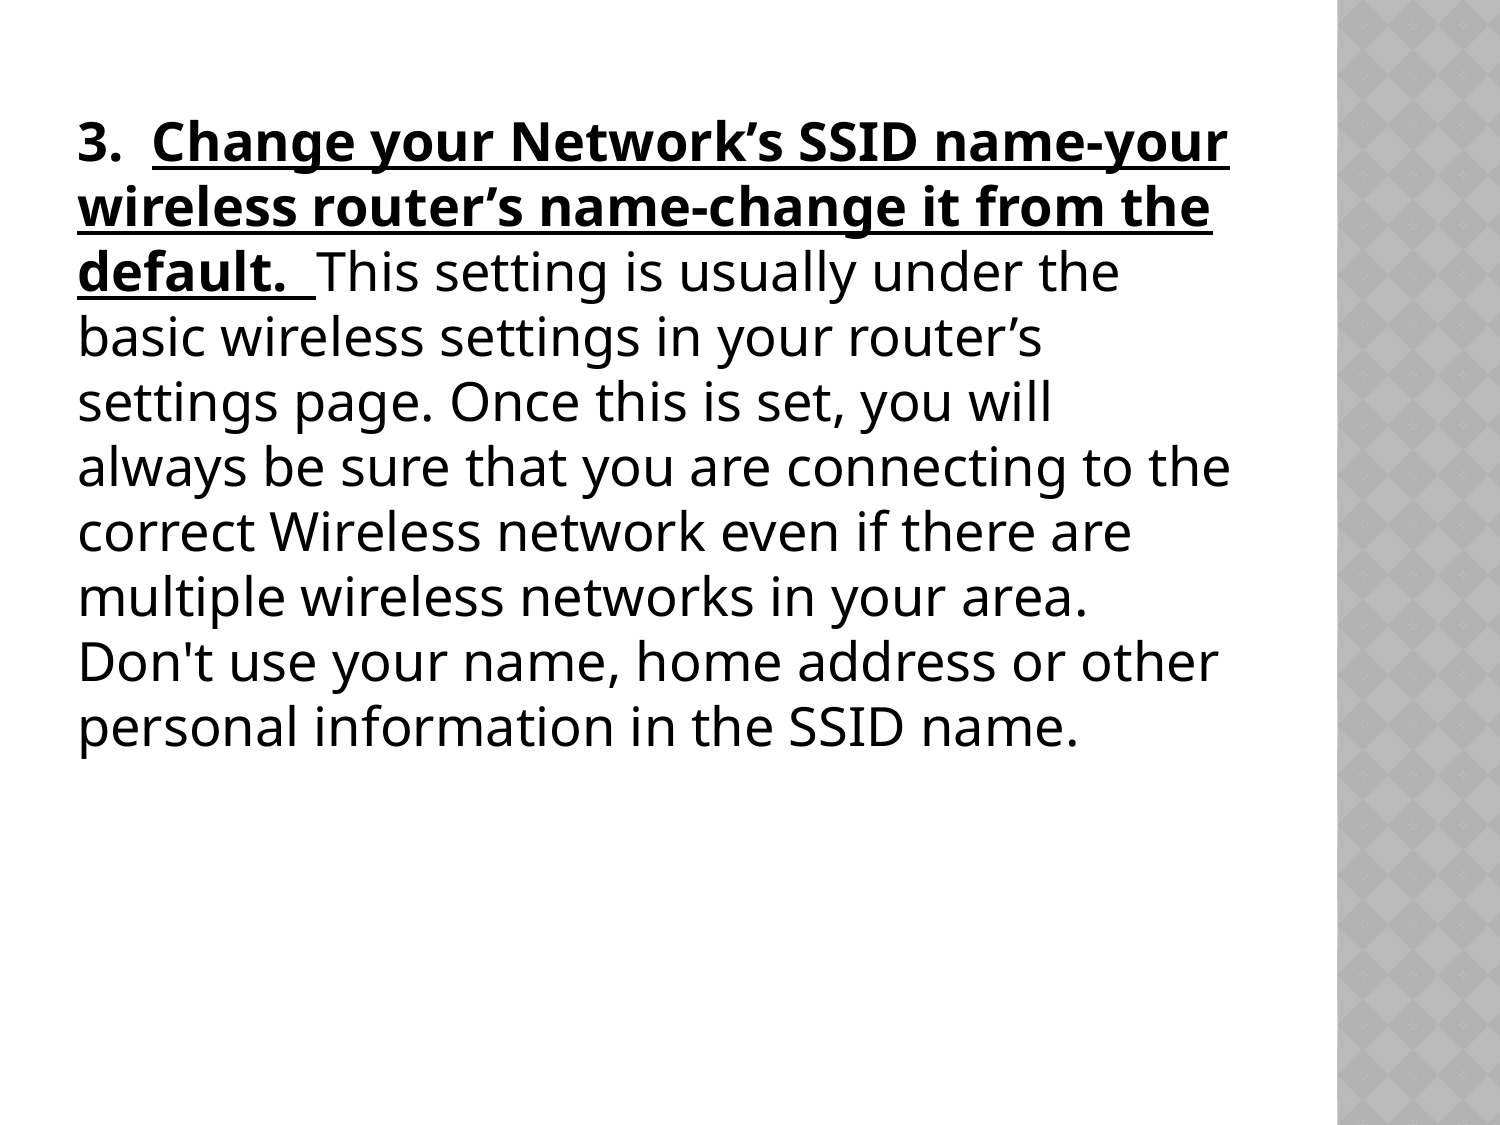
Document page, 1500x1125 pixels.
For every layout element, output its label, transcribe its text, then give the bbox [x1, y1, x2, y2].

list 3. Change your Network’s SSID name-your wireless router’s name-change it from the default. This setting is usually under the basic wireless settings in your router’s settings page. Once this is set, you will always be sure that you are connecting to the correct Wireless network even if there are multiple wireless networks in your area. Don't use your name, home address or other personal information in the SSID name. [62, 99, 1250, 895]
